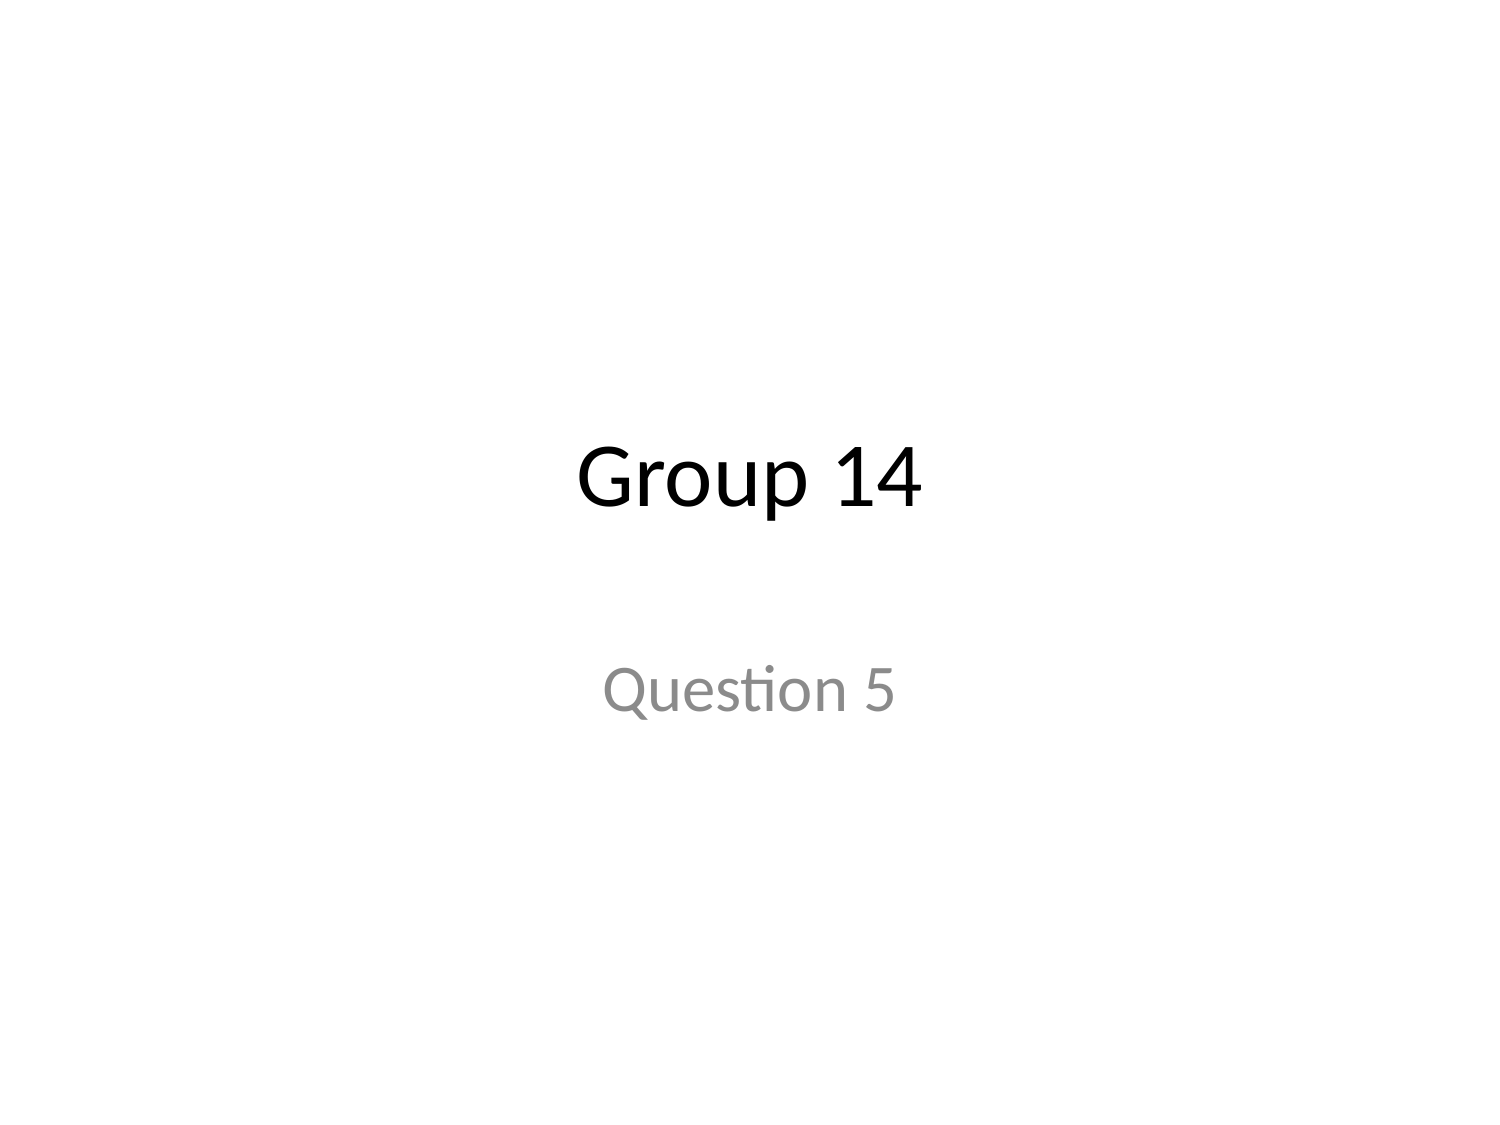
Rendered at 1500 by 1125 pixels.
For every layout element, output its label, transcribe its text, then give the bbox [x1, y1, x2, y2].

subtitle Question 5 [225, 637, 1275, 925]
title Group 14 [112, 349, 1388, 591]
